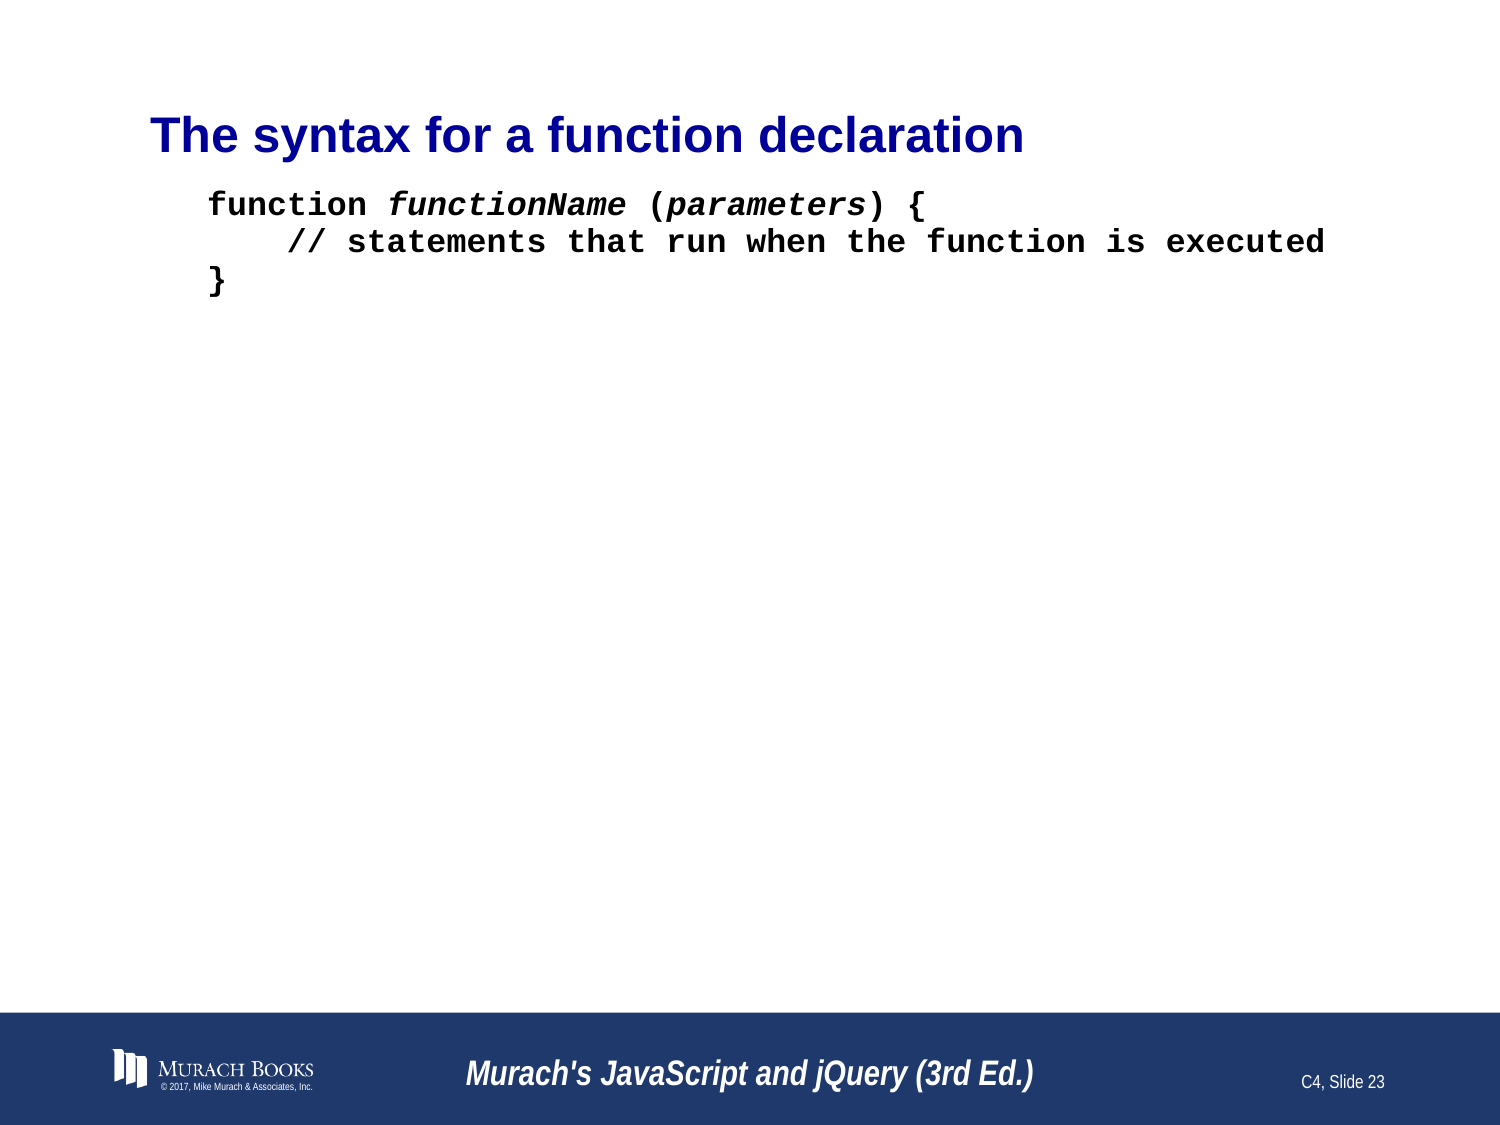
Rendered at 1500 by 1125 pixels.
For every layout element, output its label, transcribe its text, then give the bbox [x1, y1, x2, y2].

footer © 2017, Mike Murach & Associates, Inc. [12, 1025, 463, 1100]
slide_number C4, Slide 23 [1087, 1025, 1400, 1100]
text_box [149, 187, 1350, 301]
slide_number Murach's JavaScript and jQuery (3rd Ed.) [463, 1025, 1050, 1100]
title The syntax for a function declaration [150, 102, 1350, 164]
